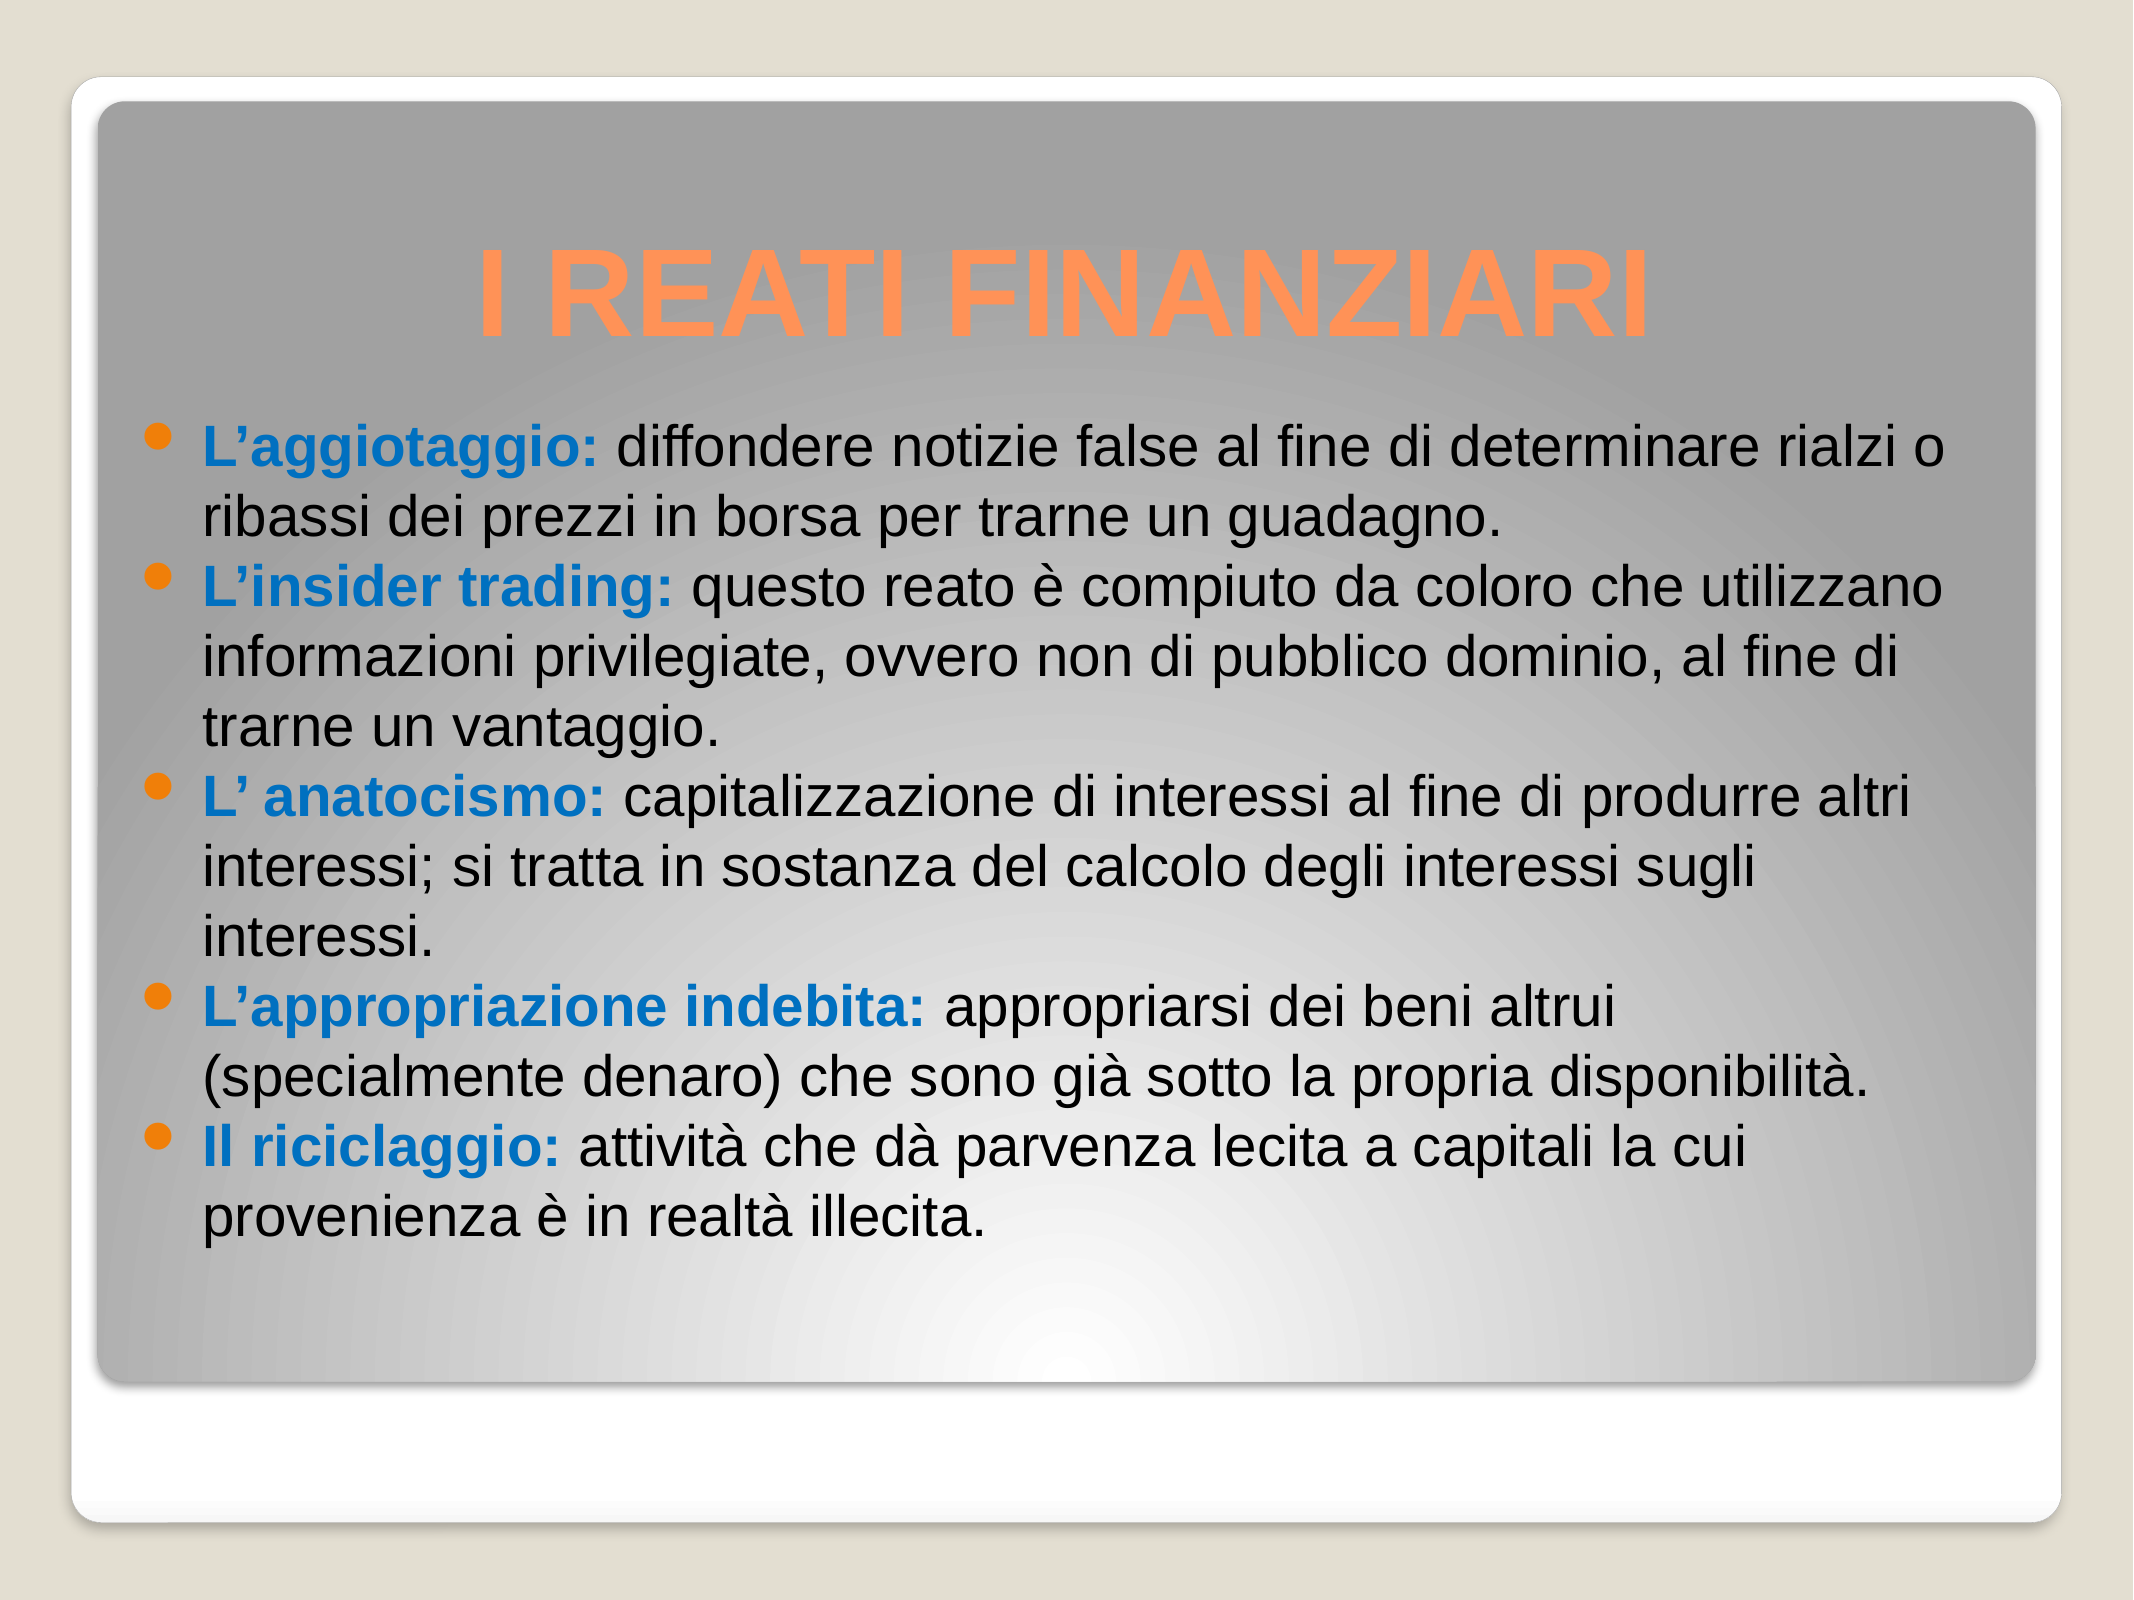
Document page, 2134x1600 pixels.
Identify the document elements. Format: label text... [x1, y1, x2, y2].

list L’aggiotaggio: diffondere notizie false al fine di determinare rialzi o ribassi dei prezzi in borsa per trarne un guadagno. L’insider trading: questo reato è compiuto da coloro che utilizzano informazioni privilegiate, ovvero non di pubblico dominio, al fine di trarne un vantaggio. L’ anatocismo: capitalizzazione di interessi al fine di produrre altri interessi; si tratta in sostanza del calcolo degli interessi sugli interessi. L’appropriazione indebita: appropriarsi dei beni altrui (specialmente denaro) che sono già sotto la propria disponibilità. Il riciclaggio: attività che dà parvenza lecita a capitali la cui provenienza è in realtà illecita. [98, 386, 2008, 1364]
title I REATI FINANZIARI [109, 126, 2020, 372]
